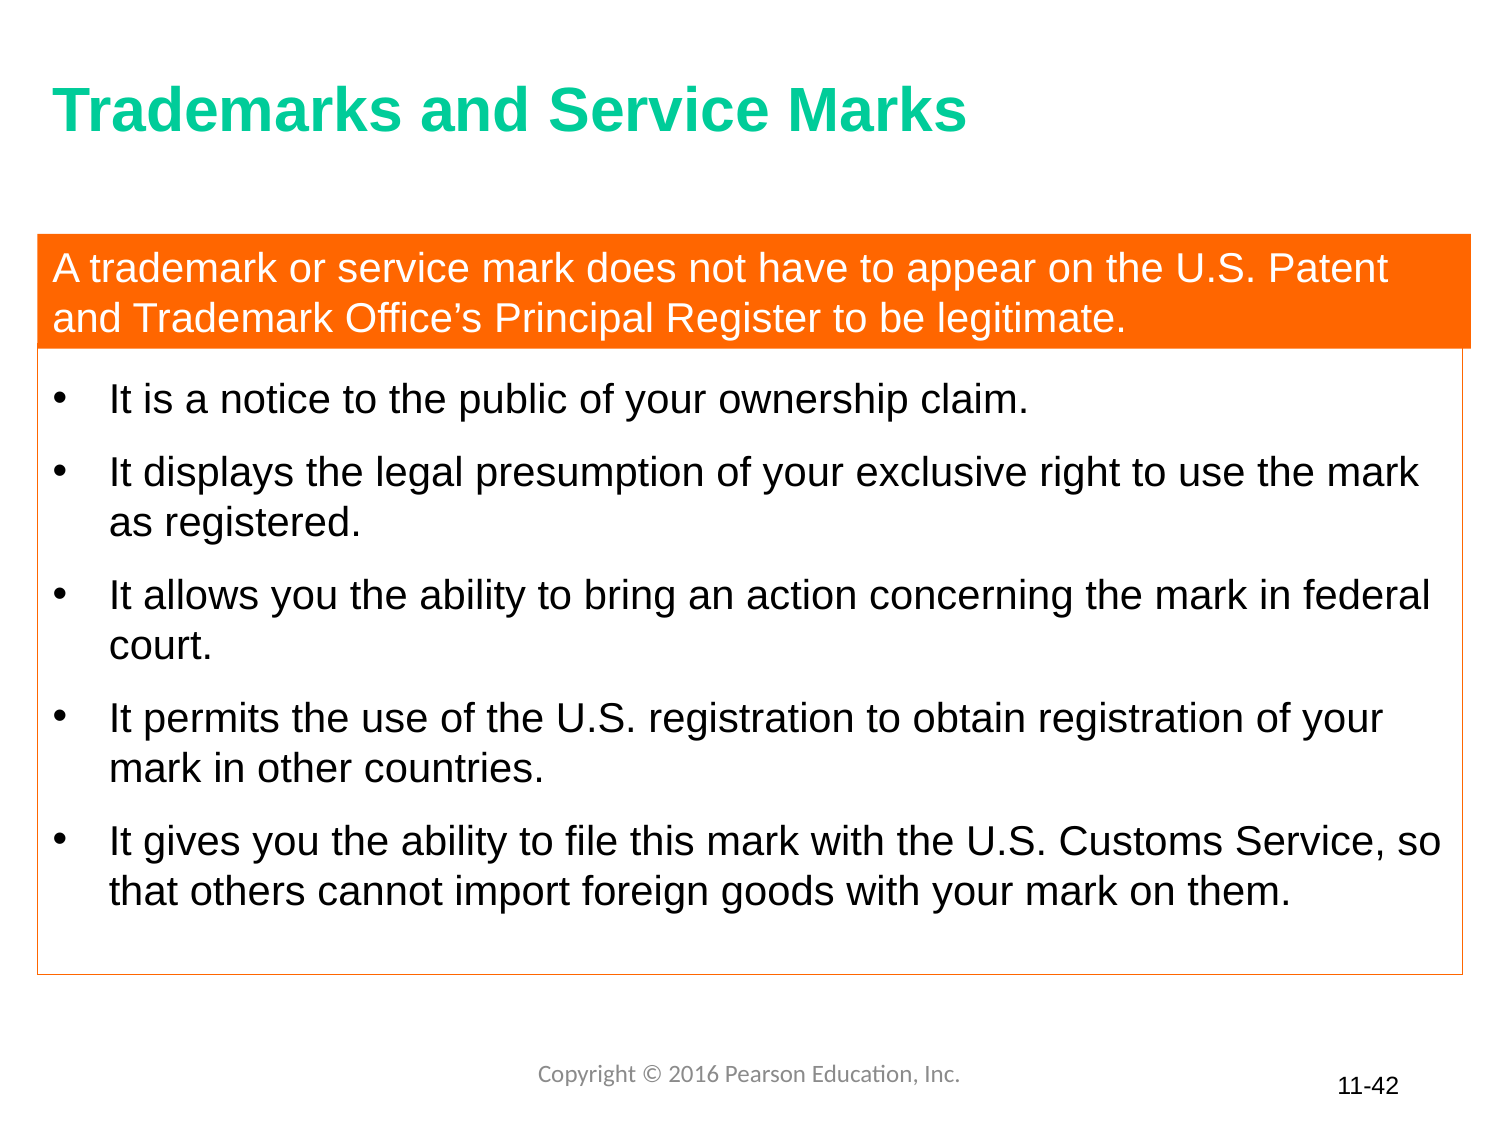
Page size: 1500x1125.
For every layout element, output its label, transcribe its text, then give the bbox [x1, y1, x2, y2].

text_box A trademark or service mark does not have to appear on the U.S. Patent and Trademark Office’s Principal Register to be legitimate. [37, 233, 1471, 349]
list It is a notice to the public of your ownership claim. It displays the legal presumption of your exclusive right to use the mark as registered. It allows you the ability to bring an action concerning the mark in federal court. It permits the use of the U.S. registration to obtain registration of your mark in other countries. It gives you the ability to file this mark with the U.S. Customs Service, so that others cannot import foreign goods with your mark on them. [37, 349, 1463, 975]
title Trademarks and Service Marks [37, 12, 1388, 200]
footer Copyright © 2016 Pearson Education, Inc. [512, 1042, 988, 1103]
